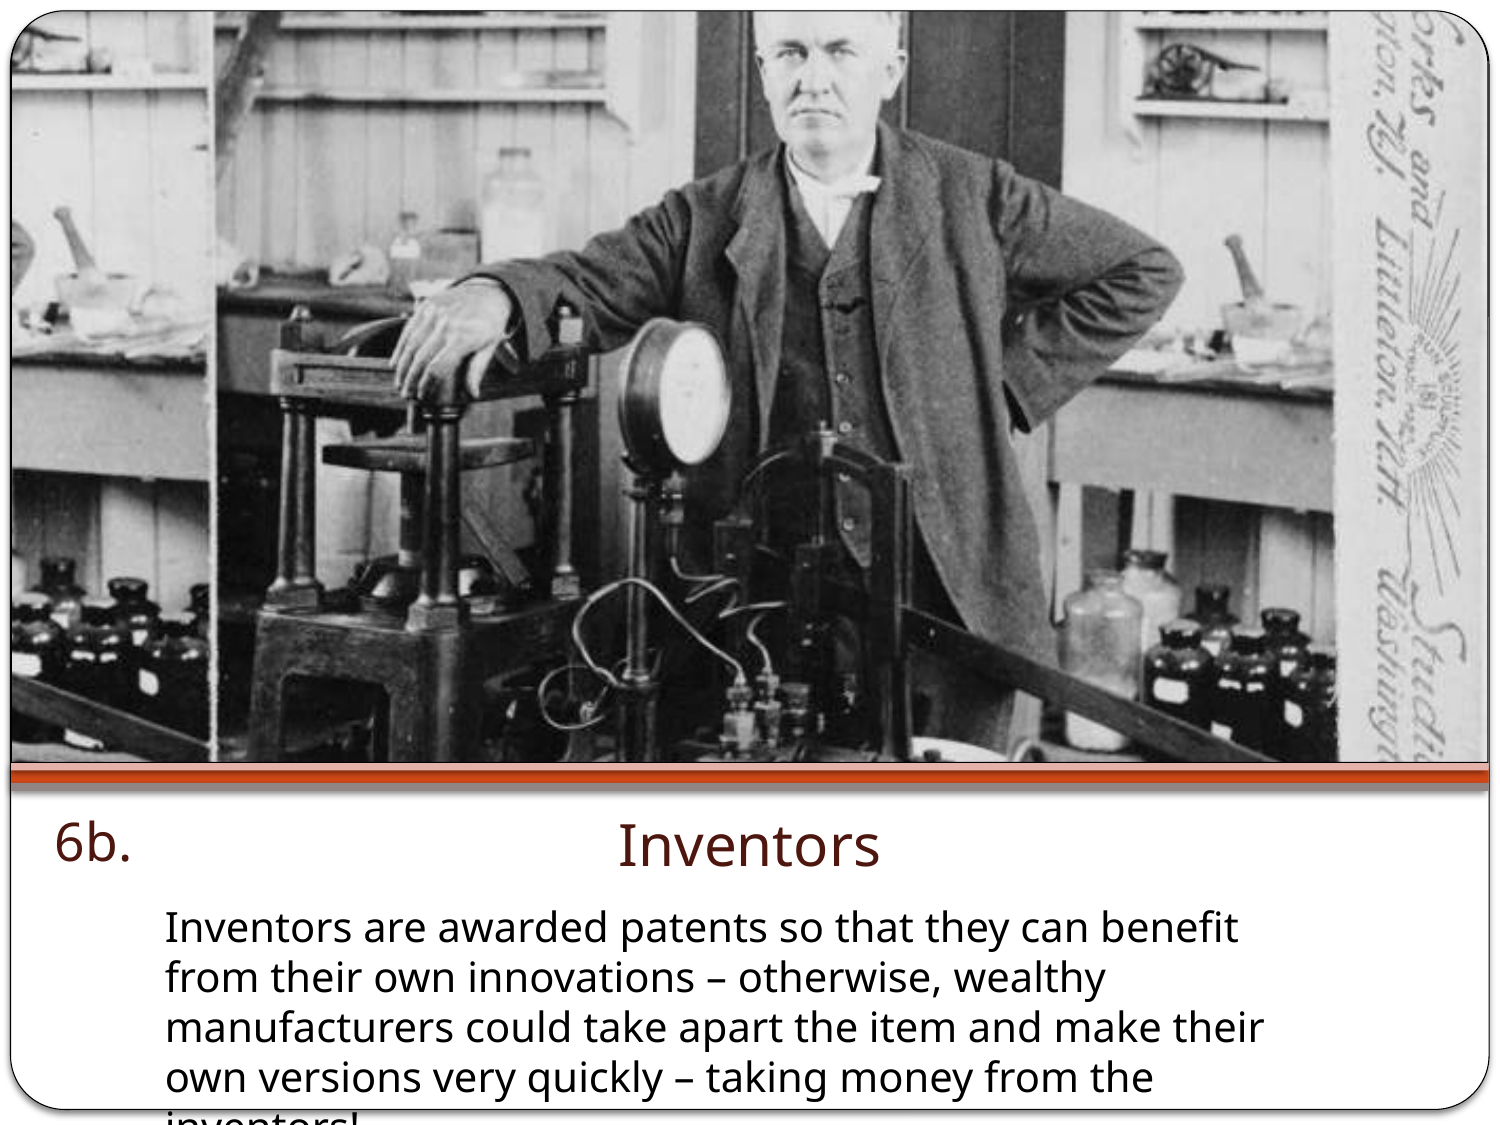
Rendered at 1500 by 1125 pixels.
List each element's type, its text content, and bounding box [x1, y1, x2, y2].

text_box 6b. [37, 799, 150, 888]
title Inventors [150, 803, 1350, 890]
picture [10, 10, 1489, 763]
list Inventors are awarded patents so that they can benefit from their own innovations – otherwise, wealthy manufacturers could take apart the item and make their own versions very quickly – taking money from the inventors! [150, 893, 1350, 1075]
